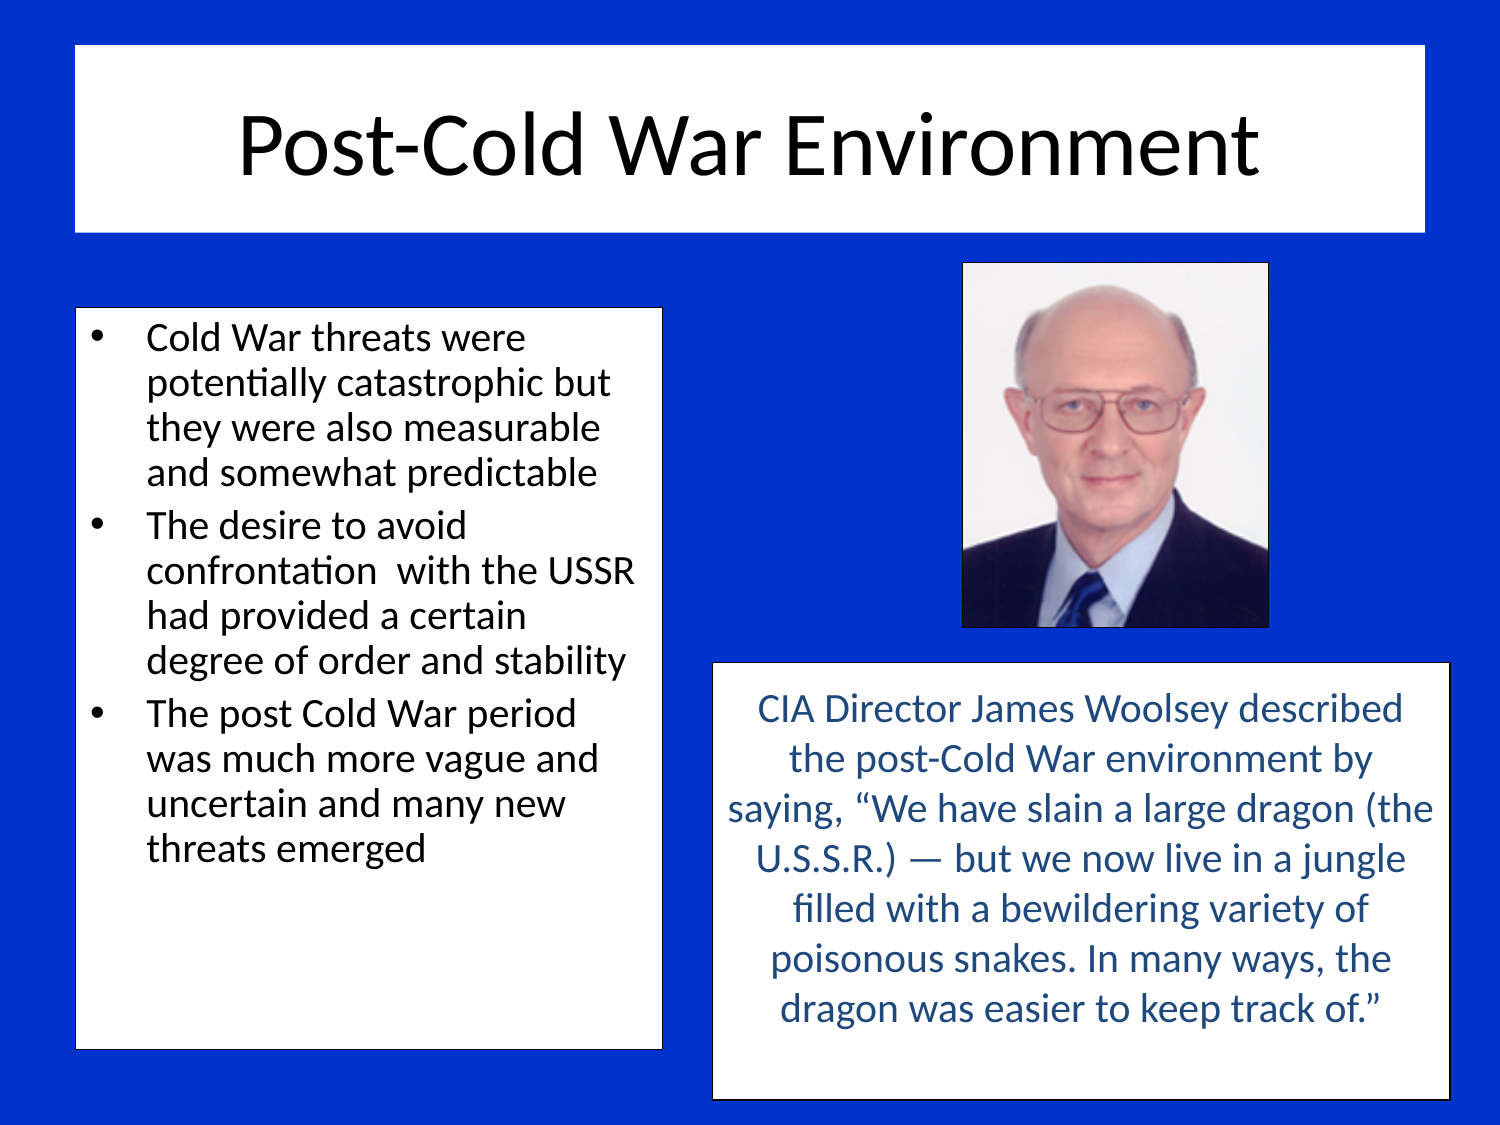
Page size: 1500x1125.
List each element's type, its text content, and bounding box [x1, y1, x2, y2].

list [962, 262, 1269, 628]
text_box CIA Director James Woolsey described the post-Cold War environment by saying, “We have slain a large dragon (the U.S.S.R.) — but we now live in a jungle filled with a bewildering variety of poisonous snakes. In many ways, the dragon was easier to keep track of.” [712, 662, 1450, 1100]
title Post-Cold War Environment [75, 45, 1425, 233]
list Cold War threats were potentially catastrophic but they were also measurable and somewhat predictable The desire to avoid confrontation with the USSR had provided a certain degree of order and stability The post Cold War period was much more vague and uncertain and many new threats emerged [75, 307, 663, 1050]
